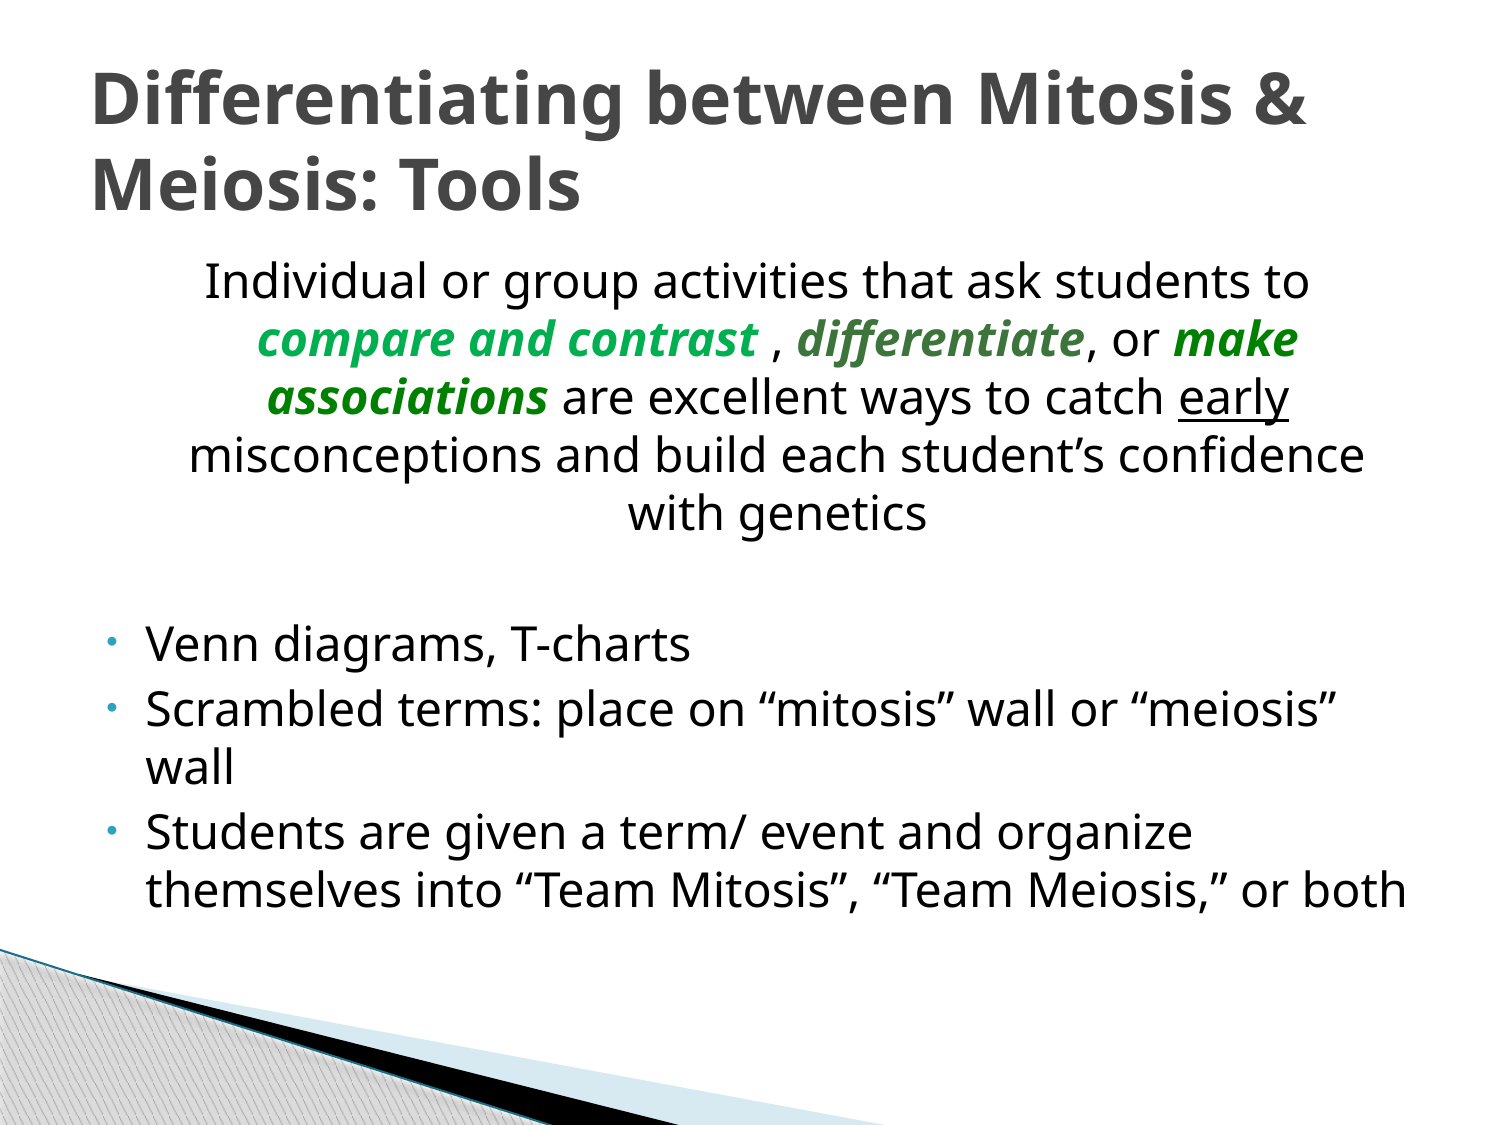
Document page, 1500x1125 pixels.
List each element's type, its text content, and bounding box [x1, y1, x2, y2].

list Individual or group activities that ask students to compare and contrast , differentiate, or make associations are excellent ways to catch early misconceptions and build each student’s confidence with genetics Venn diagrams, T-charts Scrambled terms: place on “mitosis” wall or “meiosis” wall Students are given a term/ event and organize themselves into “Team Mitosis”, “Team Meiosis,” or both [75, 243, 1425, 986]
title Differentiating between Mitosis & Meiosis: Tools [75, 45, 1425, 233]
